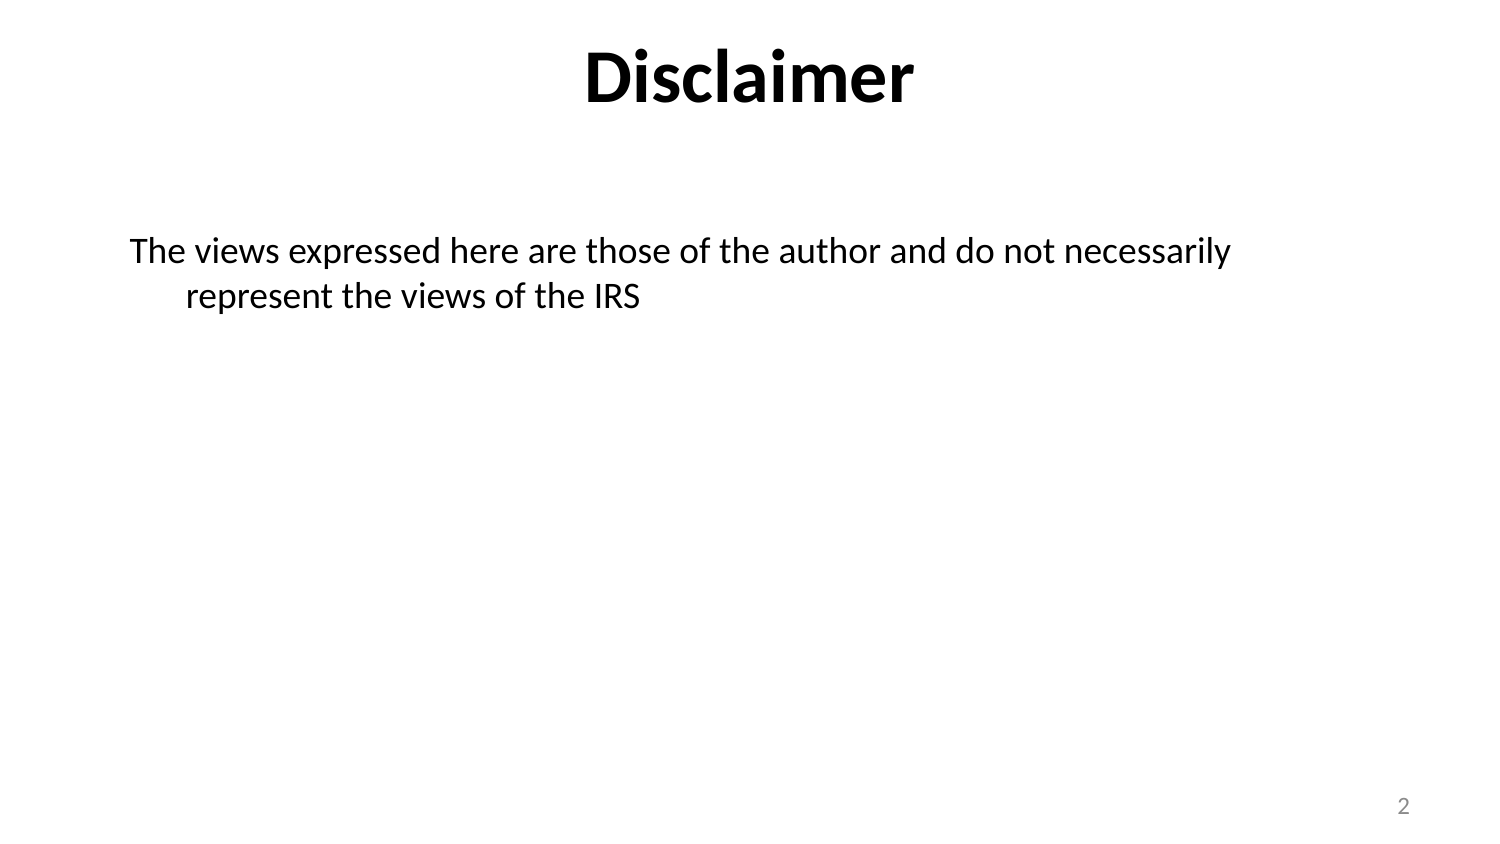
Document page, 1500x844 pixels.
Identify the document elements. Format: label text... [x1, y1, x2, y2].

list The views expressed here are those of the author and do not necessarily represent the views of the IRS [114, 218, 1365, 745]
title Disclaimer [75, 18, 1425, 127]
slide_number 2 [1074, 782, 1425, 827]
